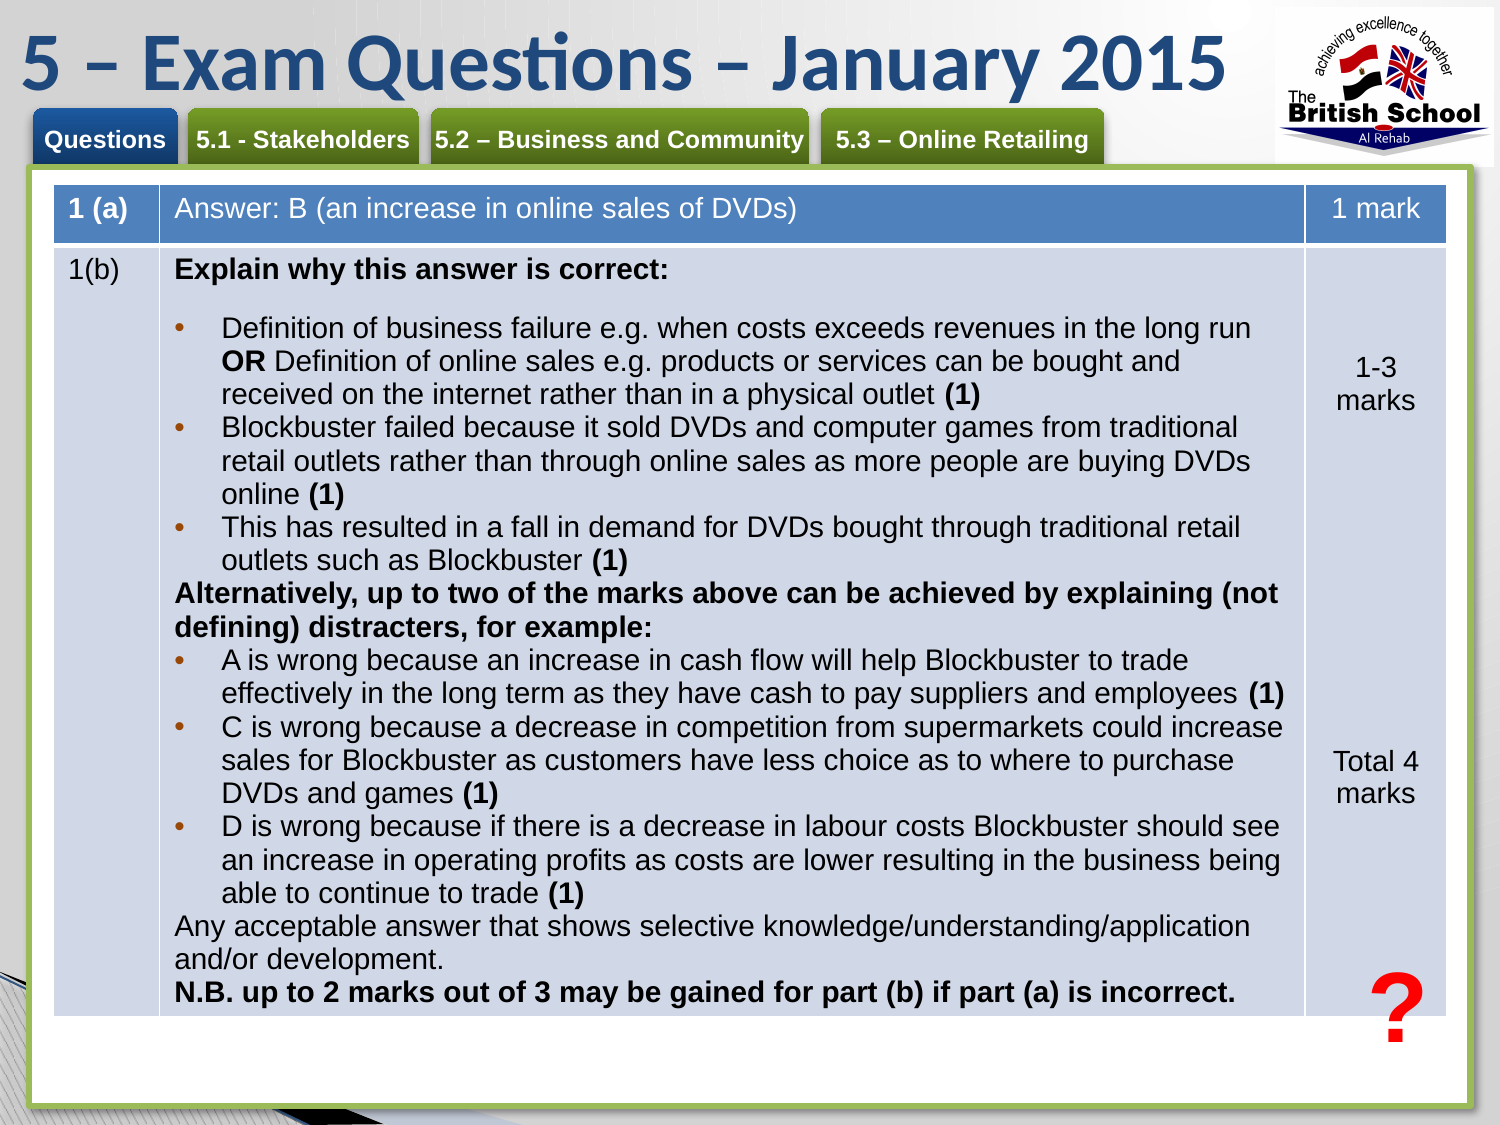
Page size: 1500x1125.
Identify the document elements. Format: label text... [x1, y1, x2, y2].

table_header 1 (a) [54, 185, 159, 243]
picture [1275, 7, 1495, 167]
title 5 – Exam Questions – January 2015 [5, 11, 1270, 102]
table_header Answer: B (an increase in online sales of DVDs) [160, 185, 1304, 243]
table_cell 1-3 marks Total 4 marks [1306, 248, 1446, 1016]
table_header 1 mark [1306, 185, 1446, 243]
table_cell 1(b) [54, 248, 159, 1016]
picture [281, 1114, 303, 1125]
text_box ? [1352, 935, 1447, 1071]
table_cell Explain why this answer is correct: Definition of business failure e.g. when costs exceeds revenues in the long run OR Definition of online sales e.g. products or services can be bought and received on the internet rather than in a physical outlet (1) Blockbuster failed because it sold DVDs and computer games from traditional retail outlets rather than through online sales as more people are buying DVDs online (1) This has resulted in a fall in demand for DVDs bought through traditional retail outlets such as Blockbuster (1) Alternatively, up to two of the marks above can be achieved by explaining (not defining) distracters, for example: A is wrong because an increase in cash flow will help Blockbuster to trade effectively in the long term as they have cash to pay suppliers and employees (1) C is wrong because a decrease in competition from supermarkets could increase sales for Blockbuster as customers have less choice as to where to purchase DVDs and games (1) D is wrong because if there is a decrease in labour costs Blockbuster should see an increase in operating profits as costs are lower resulting in the business being able to continue to trade (1) Any acceptable answer that shows selective knowledge/understanding/application and/or development. N.B. up to 2 marks out of 3 may be gained for part (b) if part (a) is incorrect. [160, 248, 1304, 1016]
